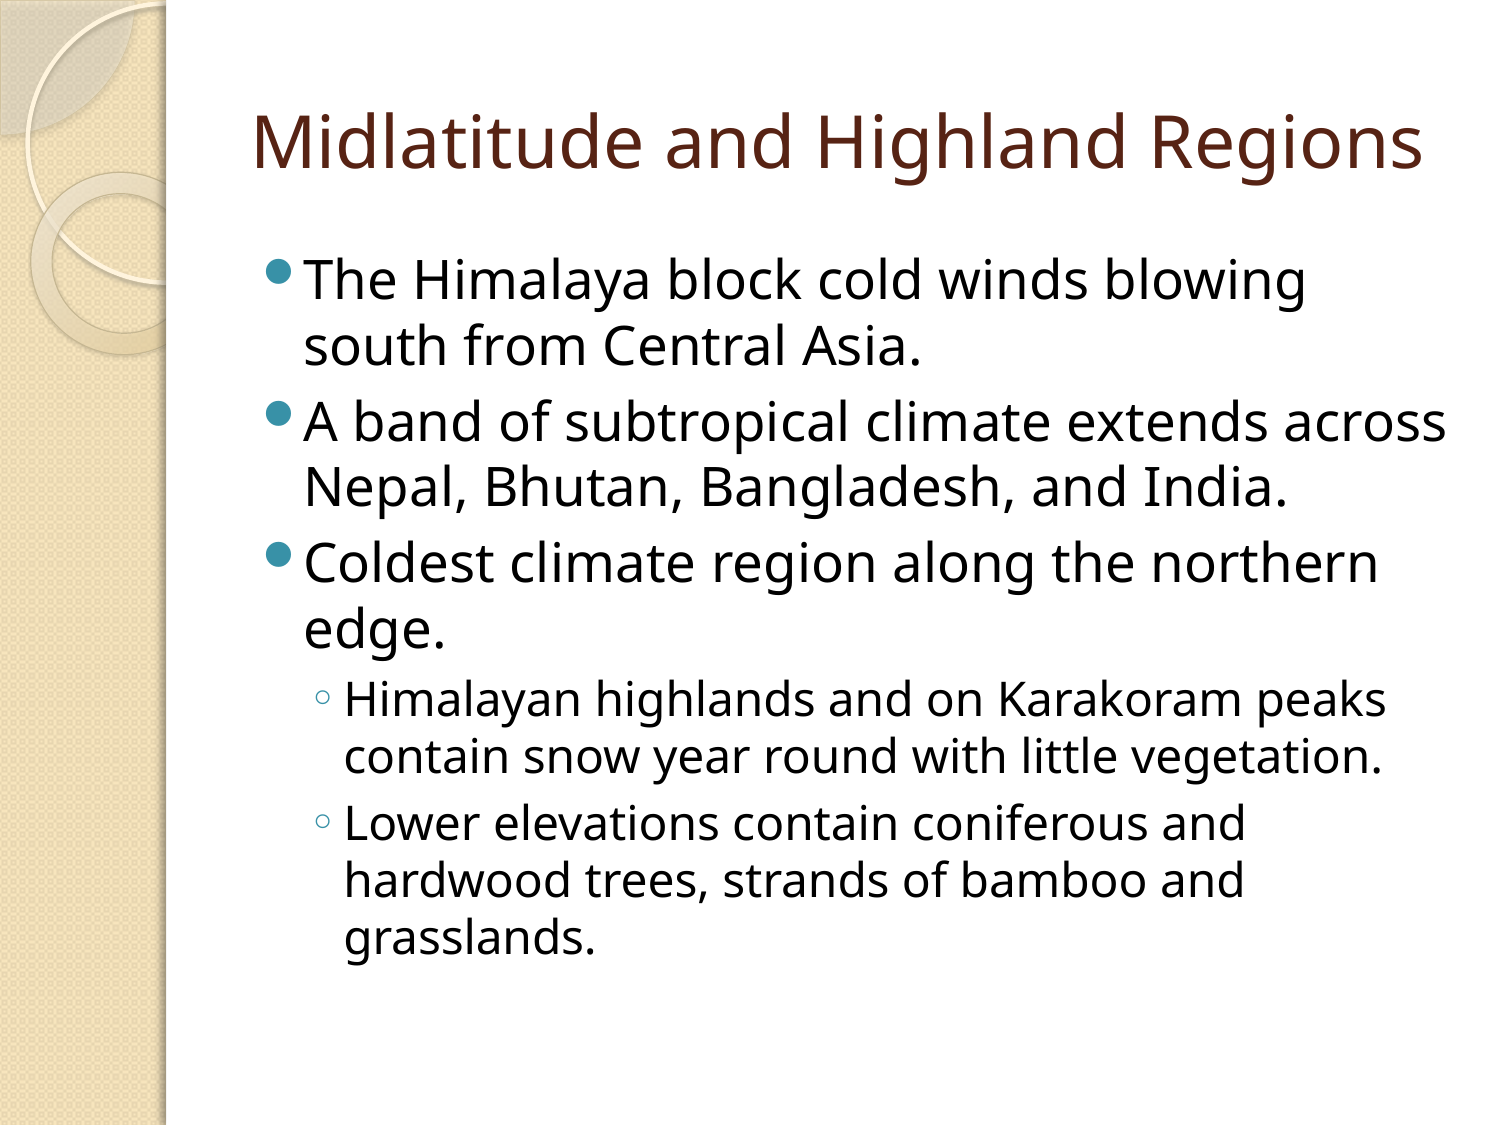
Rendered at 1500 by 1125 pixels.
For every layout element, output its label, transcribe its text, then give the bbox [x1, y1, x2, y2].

list The Himalaya block cold winds blowing south from Central Asia. A band of subtropical climate extends across Nepal, Bhutan, Bangladesh, and India. Coldest climate region along the northern edge. Himalayan highlands and on Karakoram peaks contain snow year round with little vegetation. Lower elevations contain coniferous and hardwood trees, strands of bamboo and grasslands. [235, 237, 1466, 1025]
title Midlatitude and Highland Regions [235, 45, 1466, 233]
